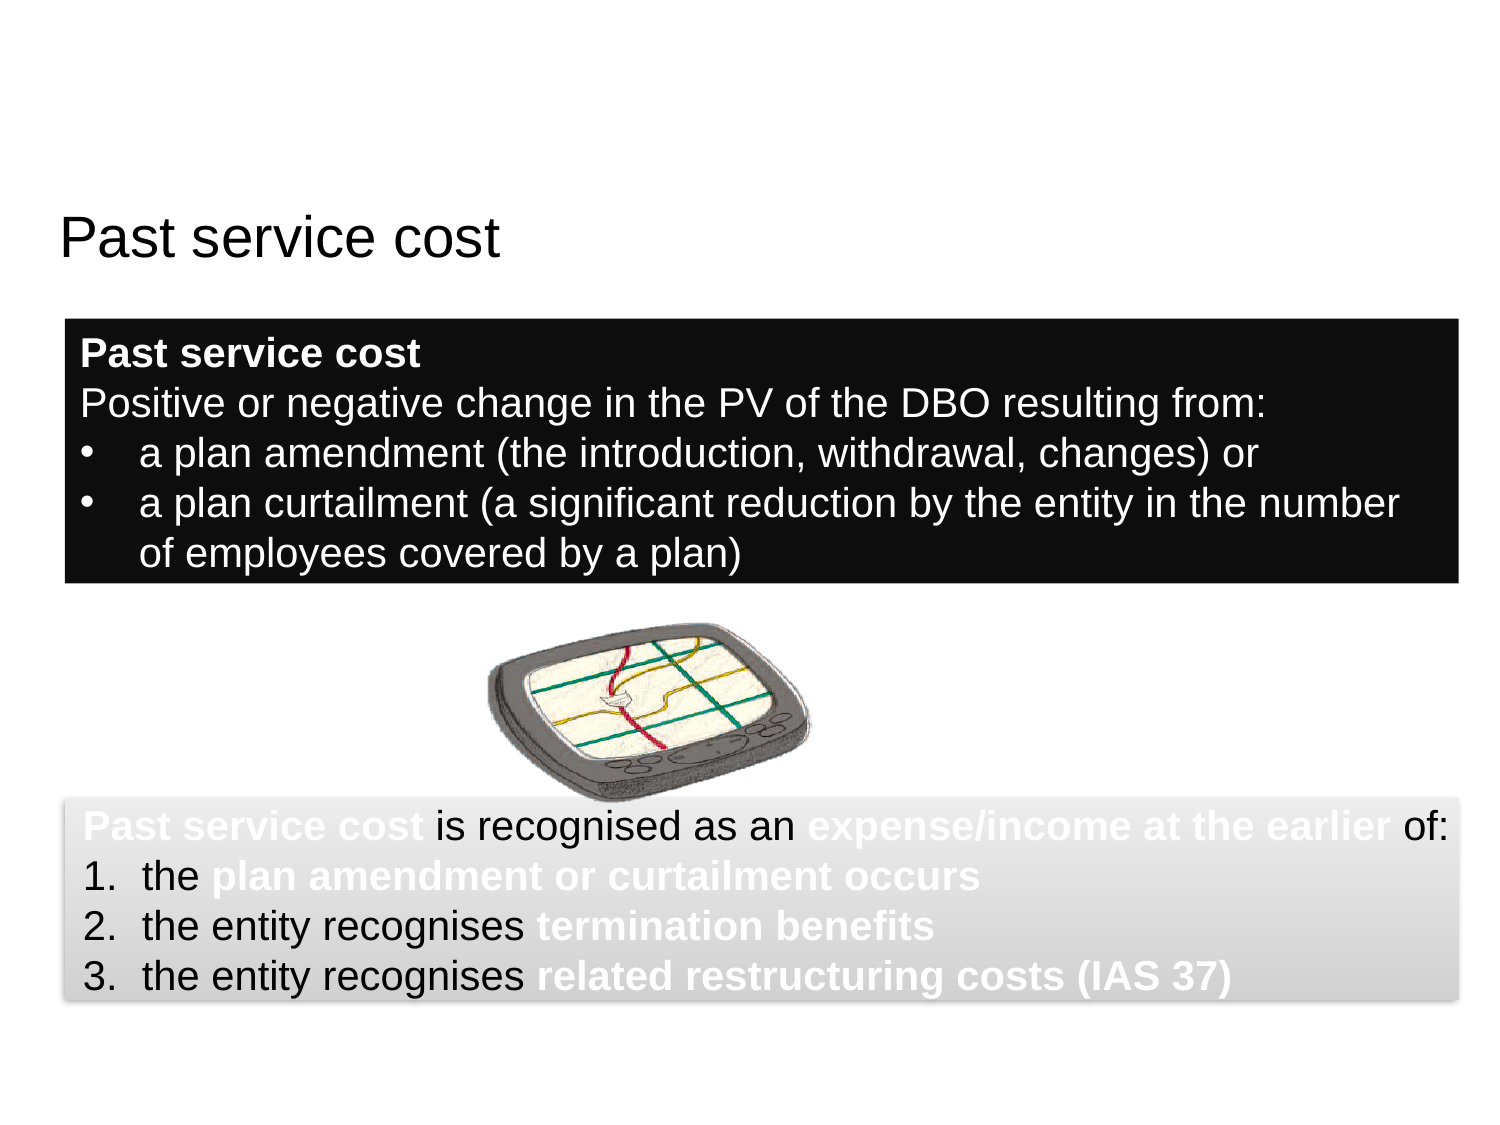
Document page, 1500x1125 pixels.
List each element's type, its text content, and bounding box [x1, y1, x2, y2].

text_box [466, 597, 821, 811]
picture [466, 597, 822, 812]
text_box Past service cost Positive or negative change in the PV of the DBO resulting from: a plan amendment (the introduction, withdrawal, changes) or a plan curtailment (a significant reduction by the entity in the number of employees covered by a plan) [64, 318, 1459, 584]
list Past service cost is recognised as an expense/income at the earlier of: the plan amendment or curtailment occurs the entity recognises termination benefits the entity recognises related restructuring costs (IAS 37) [64, 798, 1460, 1000]
title DB plan STEP 6 Past service cost [58, 58, 1442, 296]
